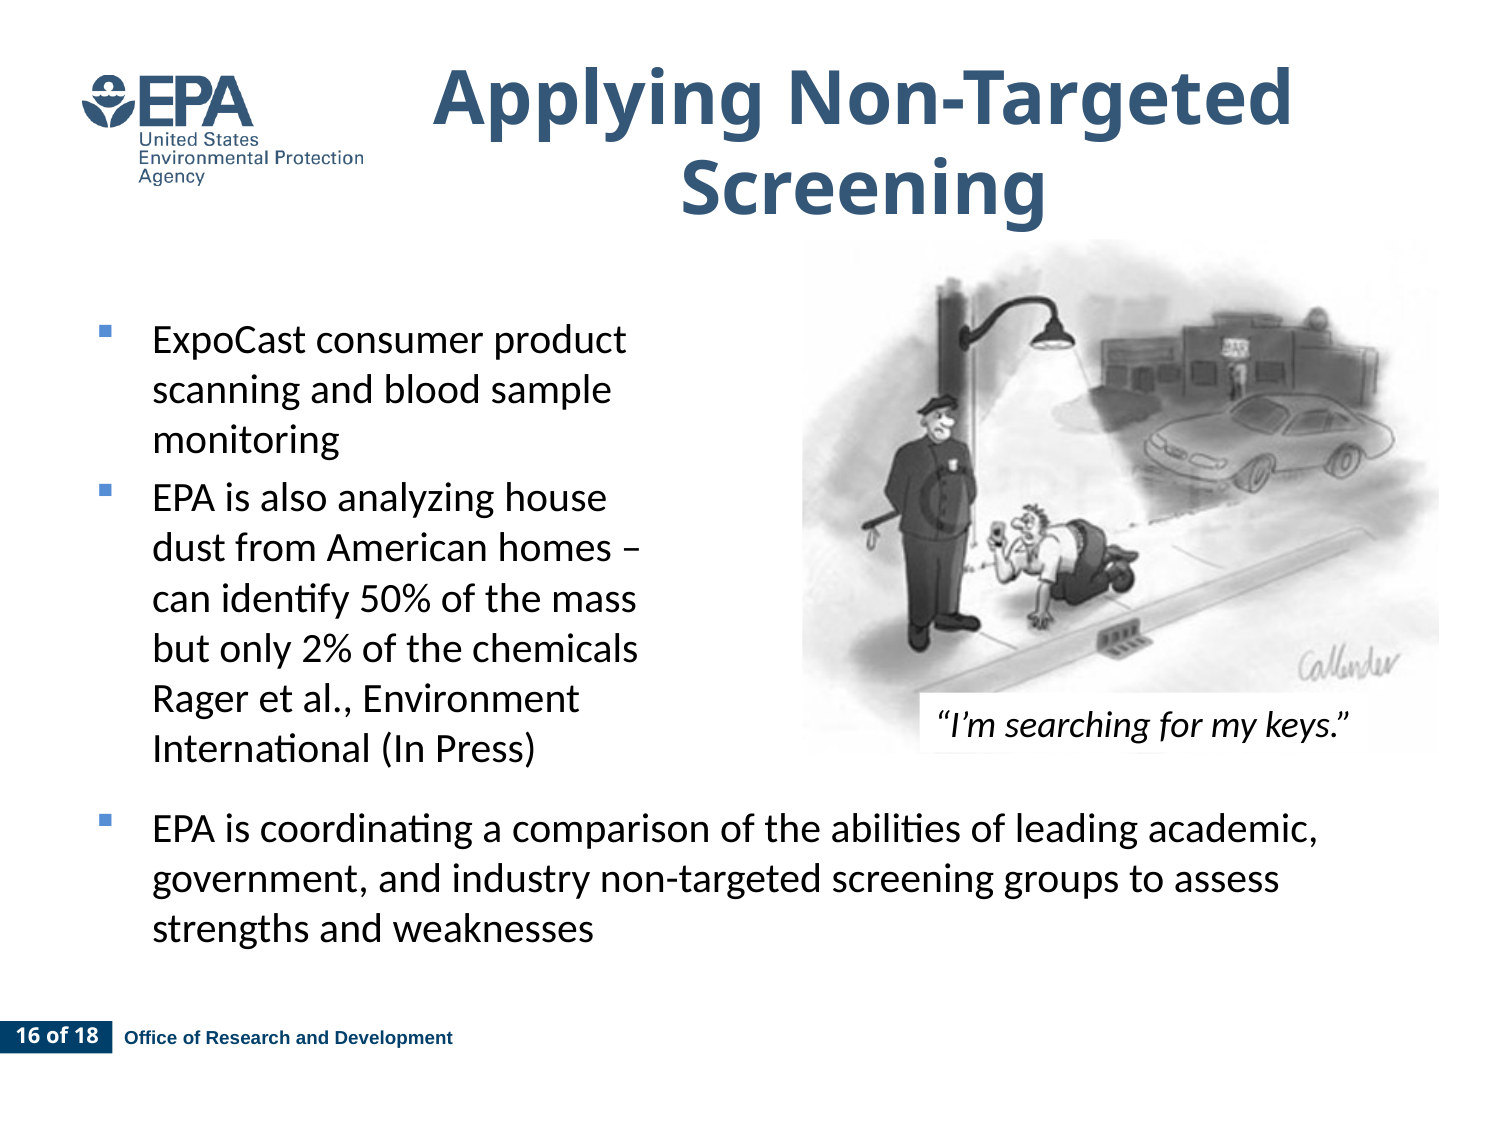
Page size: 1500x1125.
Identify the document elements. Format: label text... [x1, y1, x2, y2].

picture [802, 238, 1440, 754]
text_box ExpoCast consumer product scanning and blood sample monitoring EPA is also analyzing house dust from American homes – can identify 50% of the mass but only 2% of the chemicals Rager et al., Environment International (In Press) [81, 304, 694, 793]
text_box EPA is coordinating a comparison of the abilities of leading academic, government, and industry non-targeted screening groups to assess strengths and weaknesses [81, 793, 1439, 1125]
picture [82, 75, 301, 186]
text_box Applying Non-Targeted Screening [301, 42, 1429, 237]
